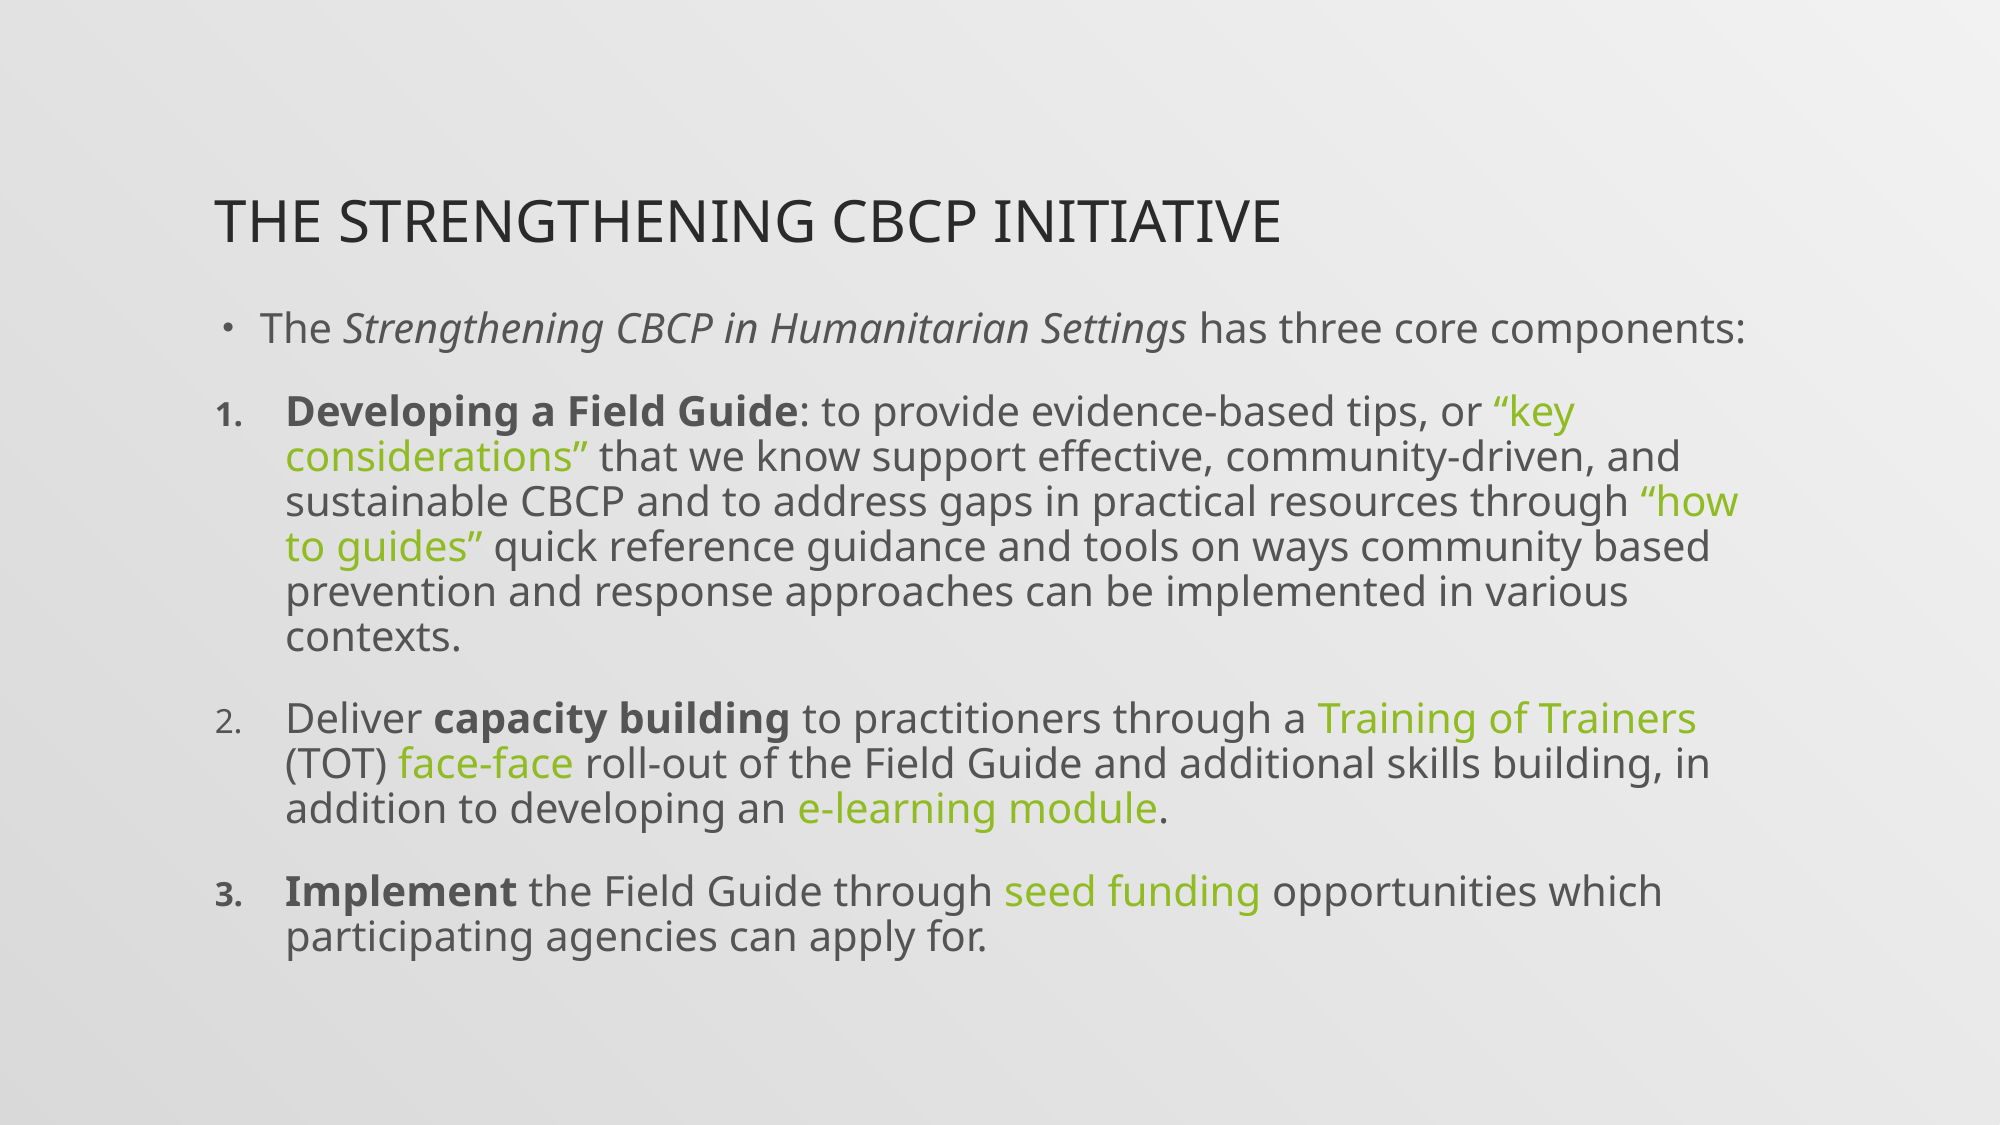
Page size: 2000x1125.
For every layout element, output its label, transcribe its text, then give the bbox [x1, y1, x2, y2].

list The Strengthening CBCP in Humanitarian Settings has three core components: Developing a Field Guide: to provide evidence-based tips, or “key considerations” that we know support effective, community-driven, and sustainable CBCP and to address gaps in practical resources through “how to guides” quick reference guidance and tools on ways community based prevention and response approaches can be implemented in various contexts. Deliver capacity building to practitioners through a Training of Trainers (TOT) face-face roll-out of the Field Guide and additional skills building, in addition to developing an e-learning module. Implement the Field Guide through seed funding opportunities which participating agencies can apply for. [199, 299, 1800, 1013]
title The Strengthening CBCP Initiative [199, 45, 1800, 263]
